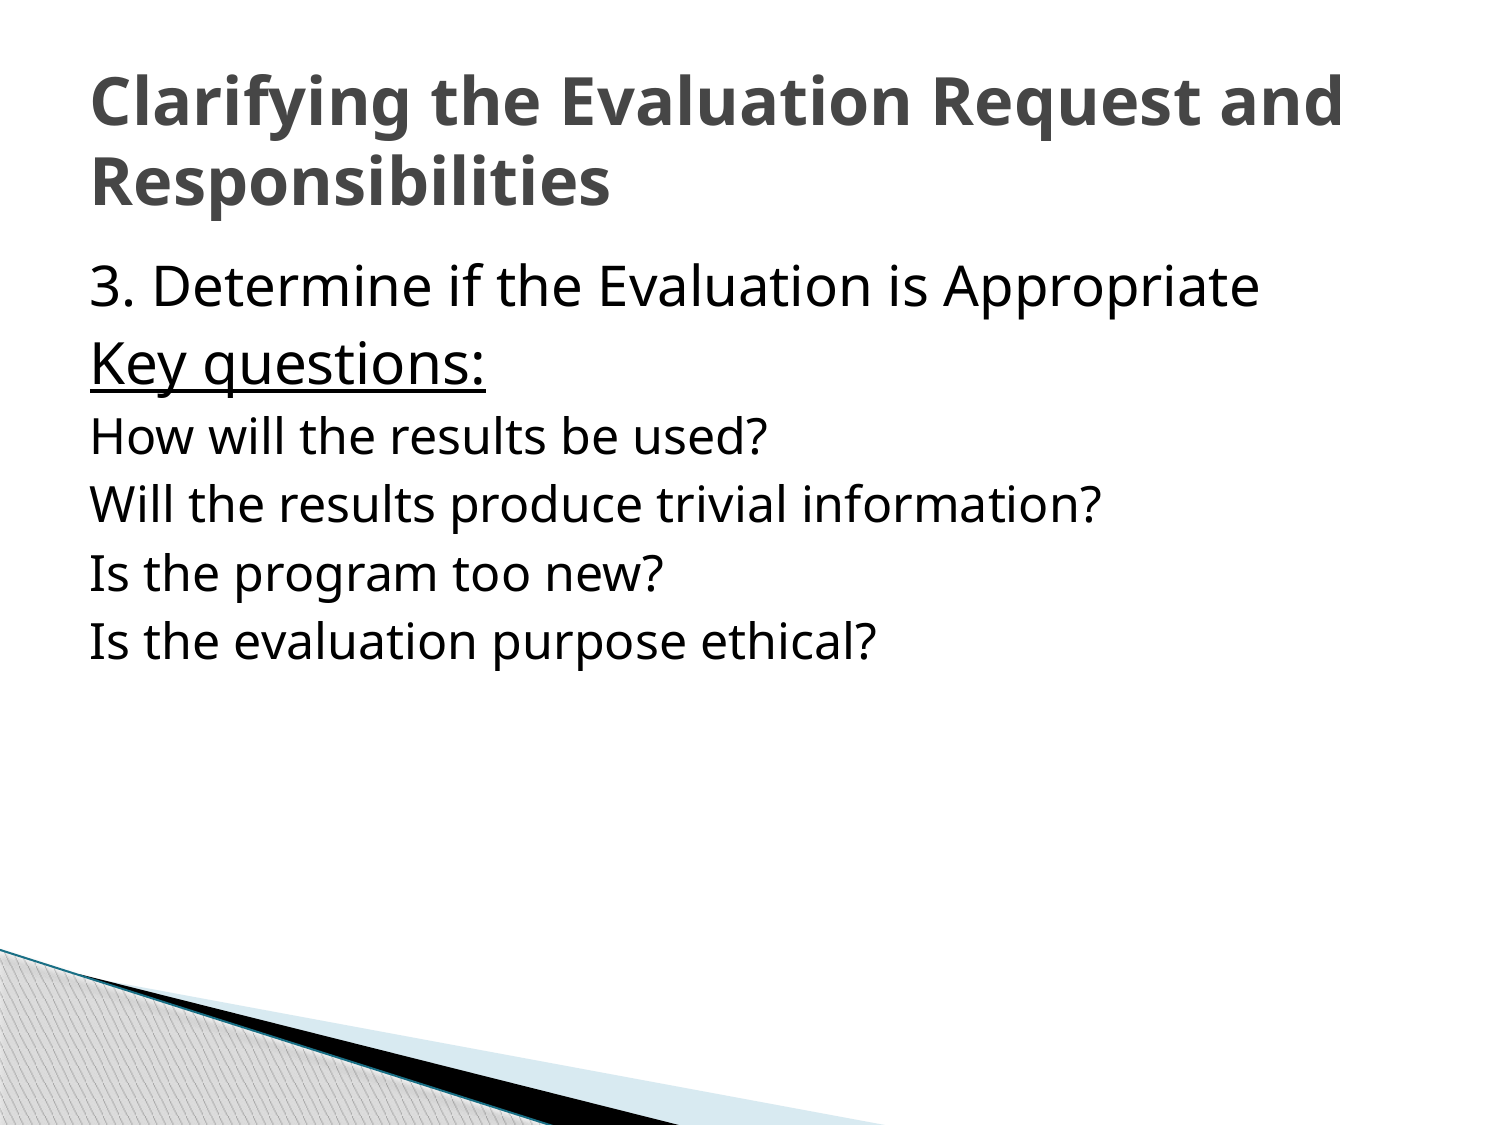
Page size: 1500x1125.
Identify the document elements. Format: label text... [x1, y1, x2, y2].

list 3. Determine if the Evaluation is Appropriate Key questions: How will the results be used? Will the results produce trivial information? Is the program too new? Is the evaluation purpose ethical? [75, 243, 1425, 986]
title Clarifying the Evaluation Request and Responsibilities [75, 45, 1425, 233]
